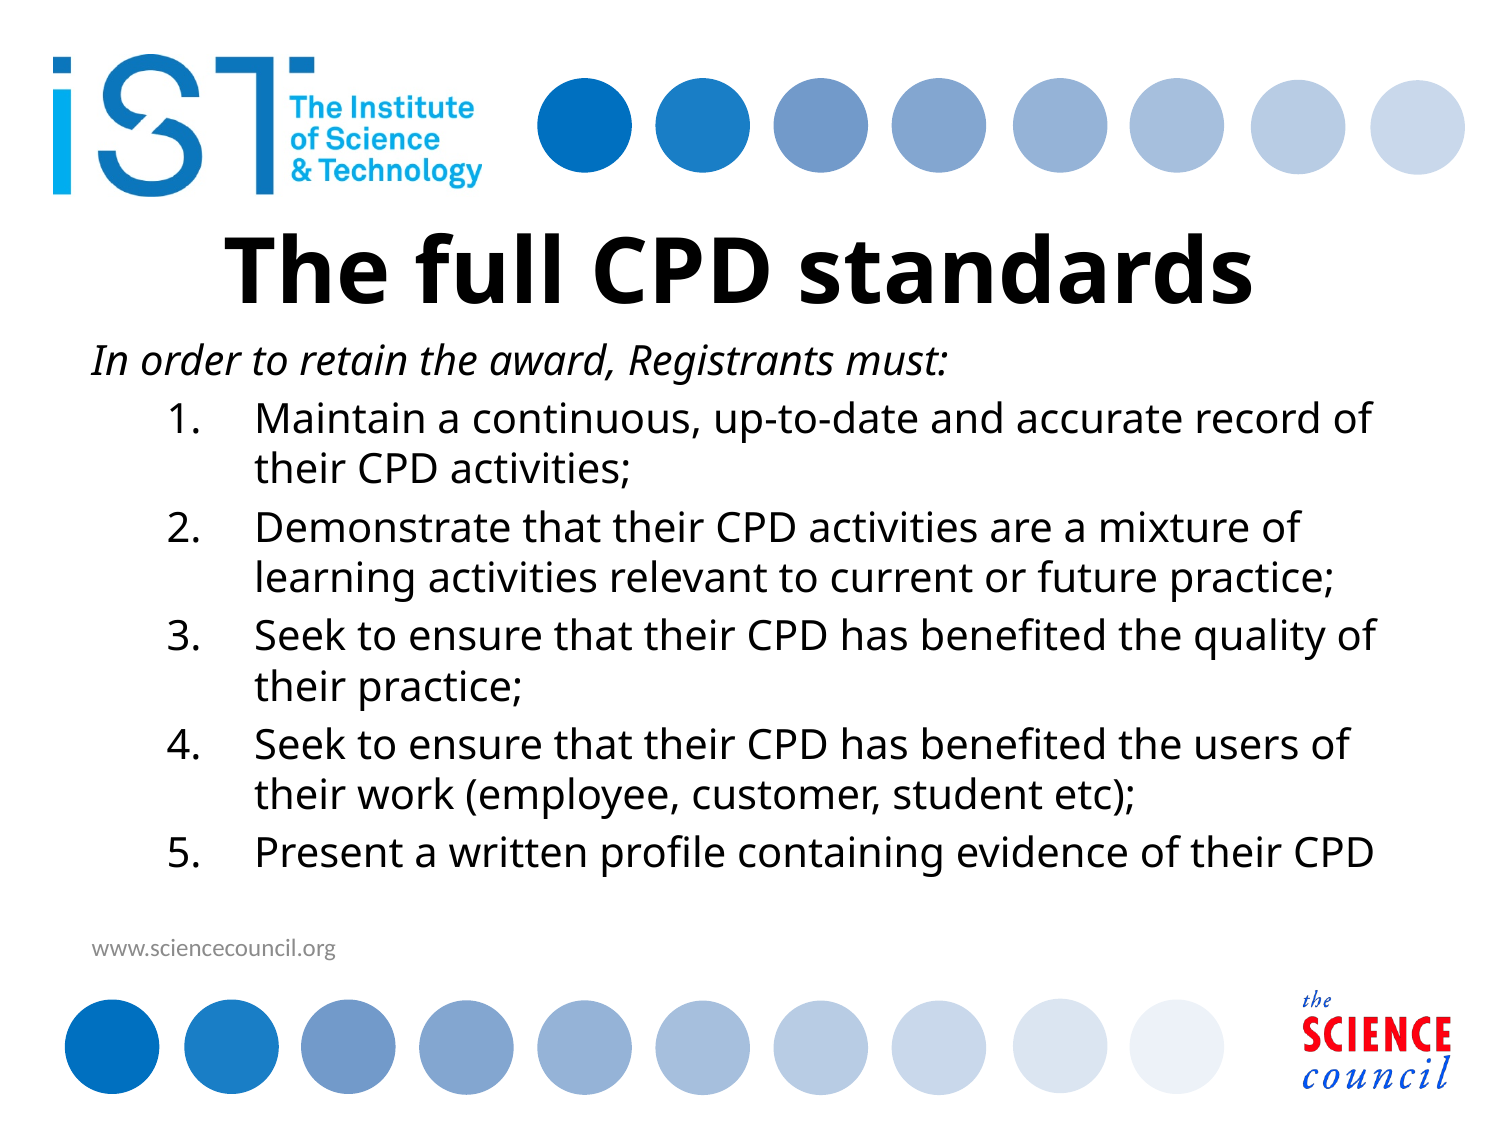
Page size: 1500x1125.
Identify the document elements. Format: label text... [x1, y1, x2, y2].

picture [1281, 987, 1471, 1096]
list In order to retain the award, Registrants must: Maintain a continuous, up-to-date and accurate record of their CPD activities; Demonstrate that their CPD activities are a mixture of learning activities relevant to current or future practice; Seek to ensure that their CPD has benefited the quality of their practice; Seek to ensure that their CPD has benefited the users of their work (employee, customer, student etc); Present a written profile containing evidence of their CPD [76, 326, 1427, 1029]
title The full CPD standards [64, 172, 1415, 361]
picture [53, 54, 482, 172]
